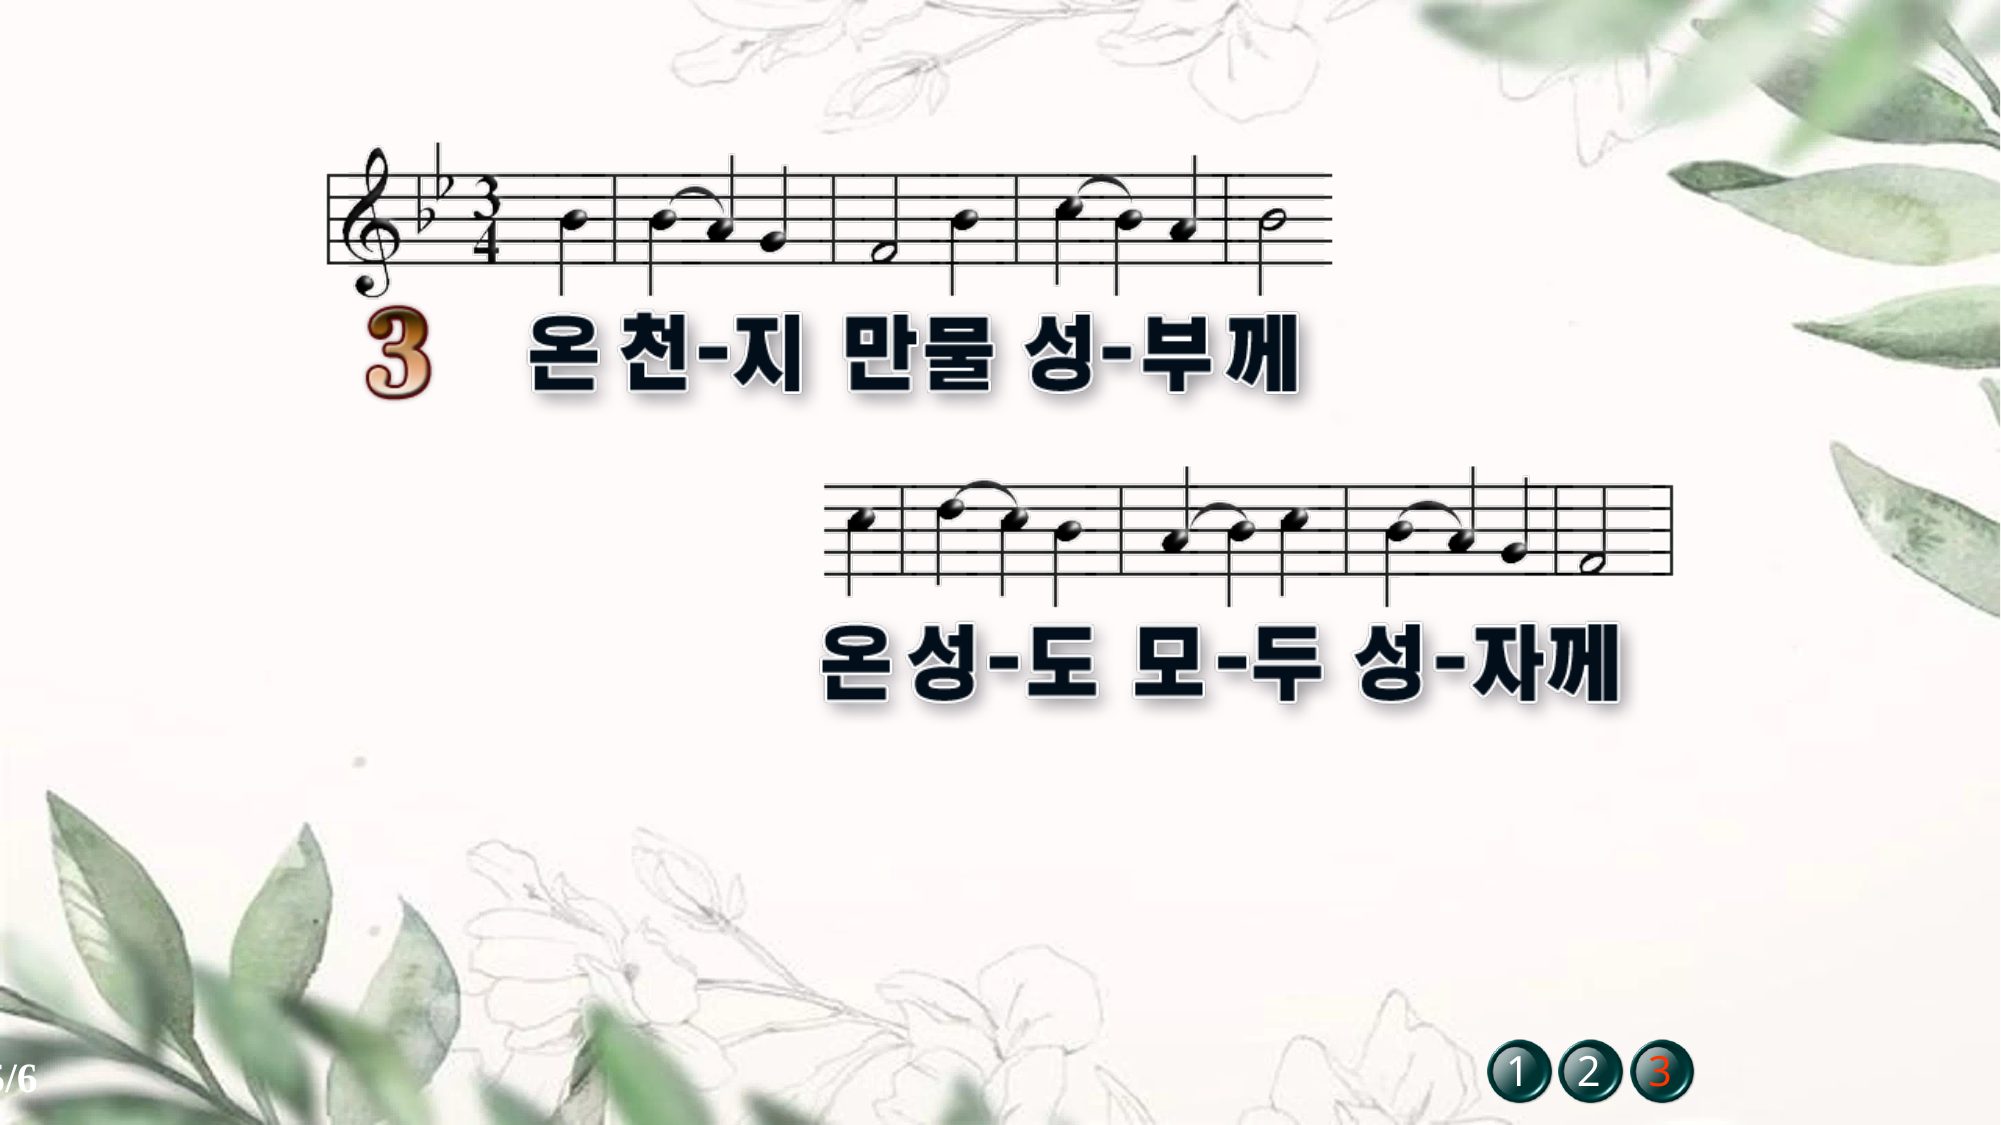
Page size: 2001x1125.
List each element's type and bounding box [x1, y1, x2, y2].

text_box [1484, 1035, 1555, 1106]
picture [0, 0, 2001, 1125]
text_box [1555, 1035, 1626, 1106]
text_box [1627, 1035, 1697, 1106]
